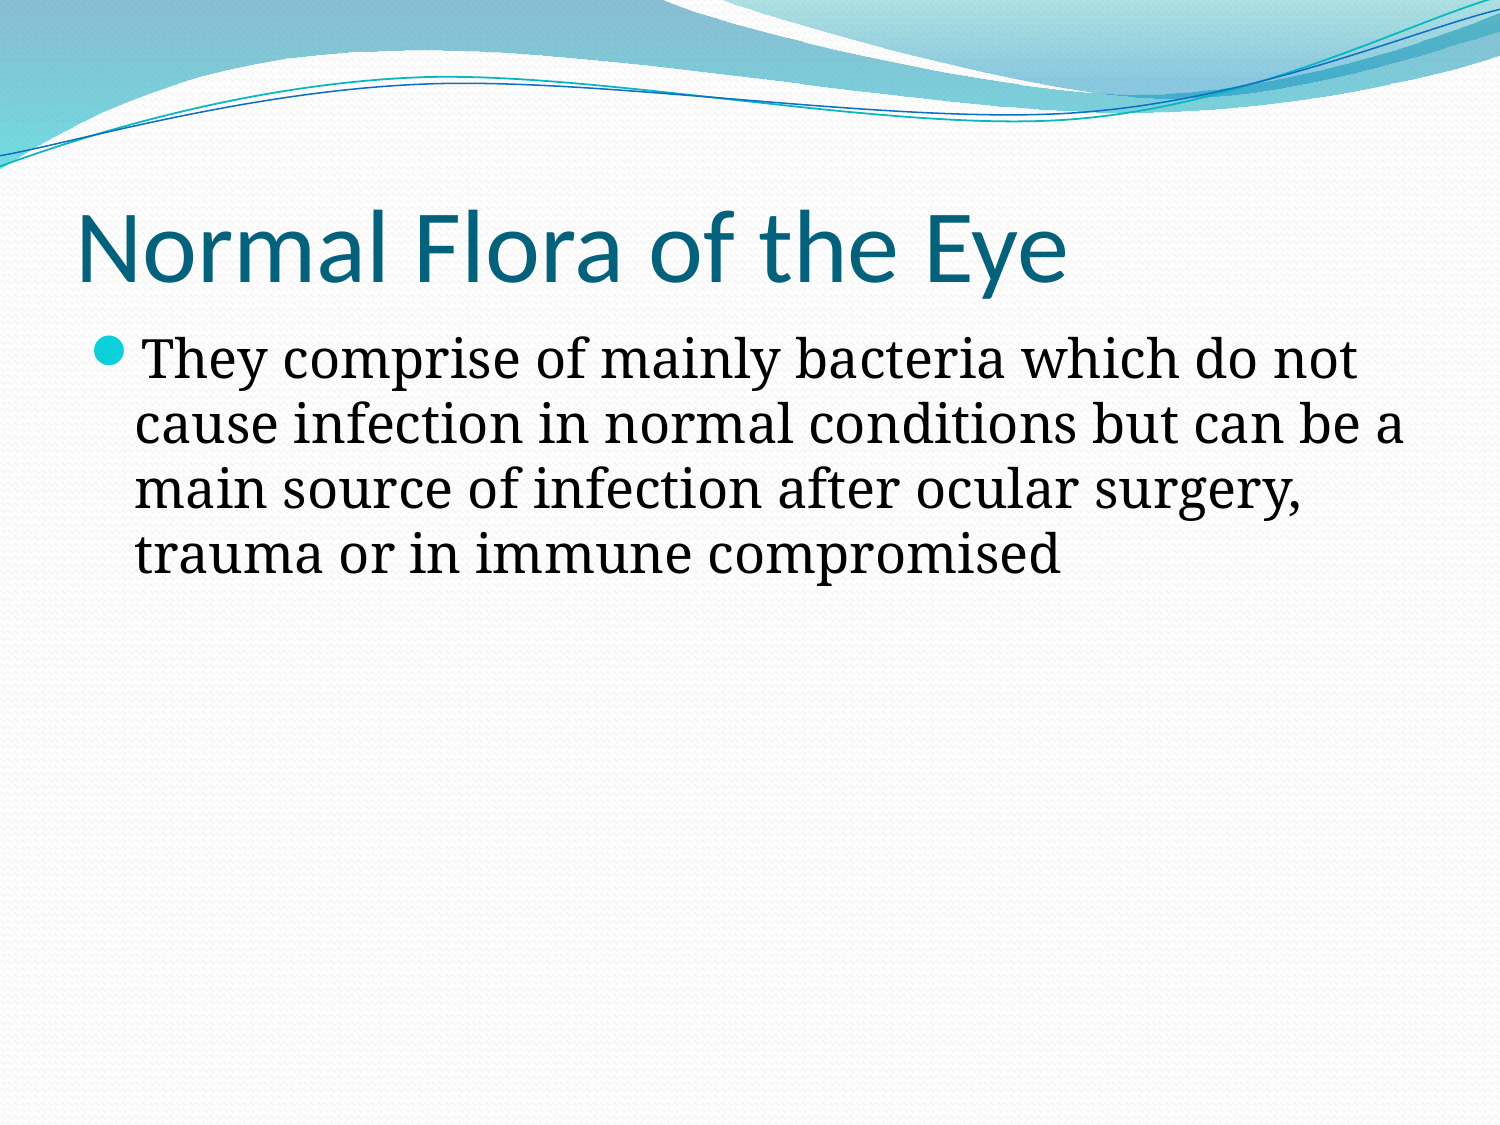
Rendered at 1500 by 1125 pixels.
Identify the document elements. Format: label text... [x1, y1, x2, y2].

list They comprise of mainly bacteria which do not cause infection in normal conditions but can be a main source of infection after ocular surgery, trauma or in immune compromised [75, 317, 1425, 1038]
title Normal Flora of the Eye [75, 115, 1425, 303]
